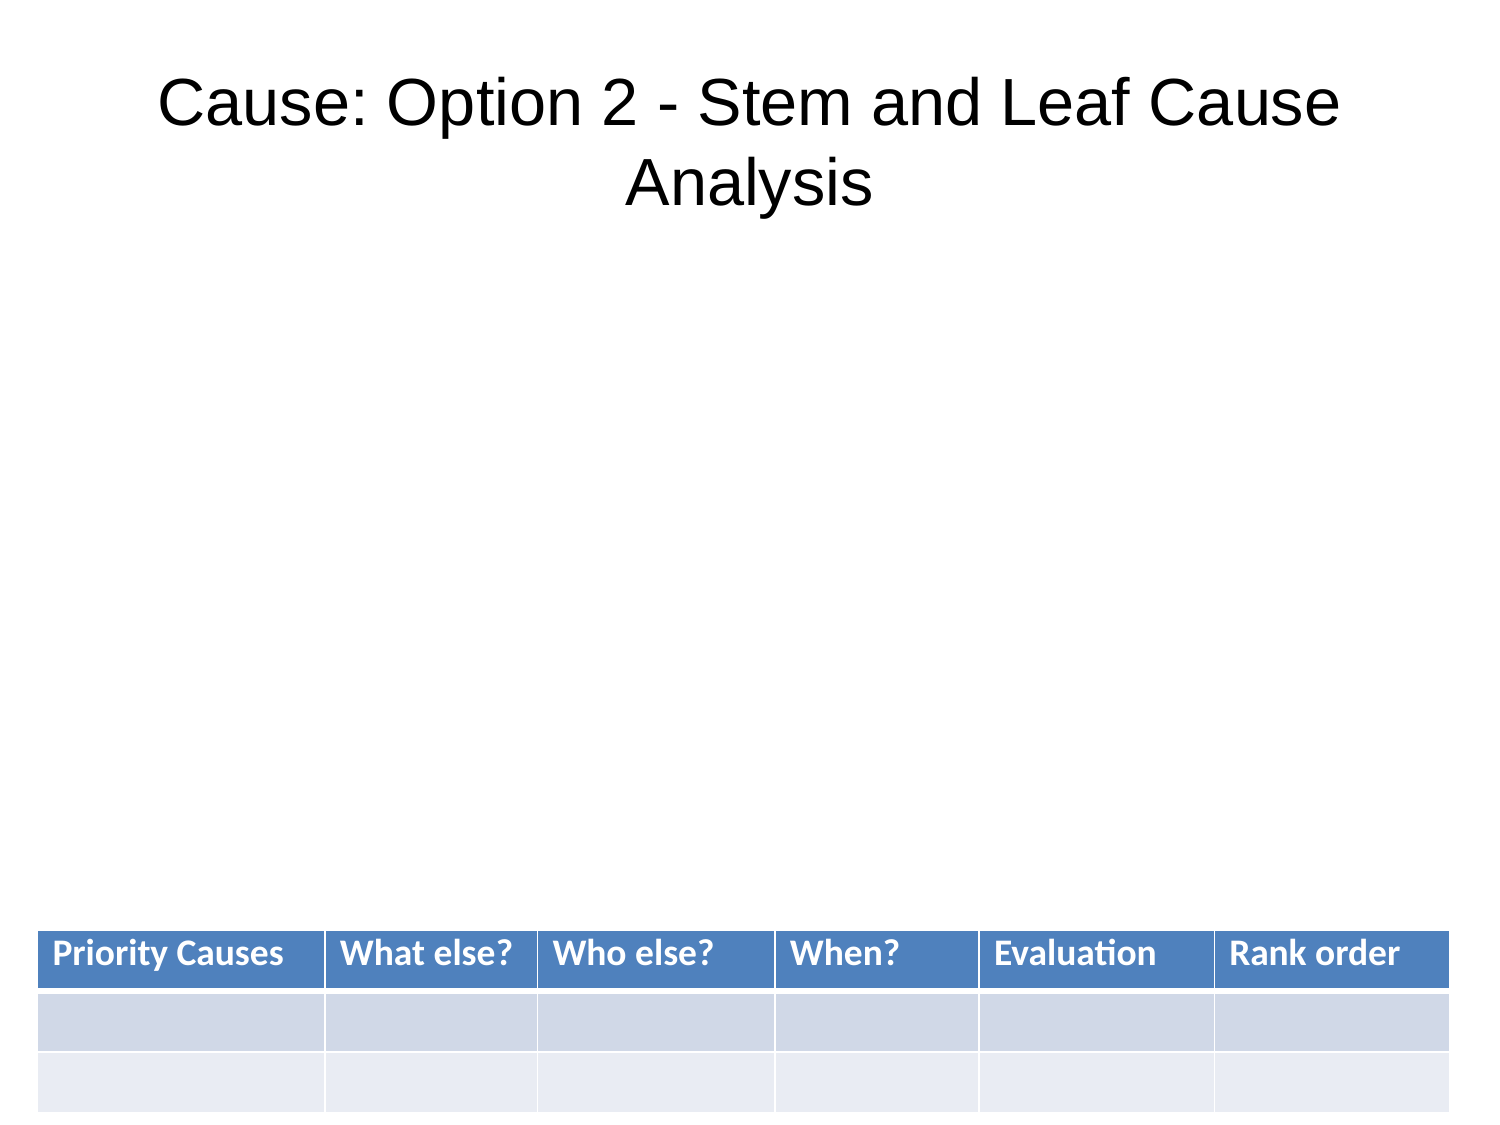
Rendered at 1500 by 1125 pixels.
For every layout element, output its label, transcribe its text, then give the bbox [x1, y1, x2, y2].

table_header What else? [326, 931, 537, 988]
table_header Rank order [1215, 931, 1449, 988]
title Cause: Option 2 - Stem and Leaf Cause Analysis [75, 45, 1425, 233]
table_cell [980, 994, 1214, 1051]
table_cell [538, 1053, 774, 1112]
table_cell [38, 994, 324, 1051]
table_cell [980, 1053, 1214, 1112]
table_cell [776, 994, 978, 1051]
table_cell [1215, 1053, 1449, 1112]
table_cell [1215, 994, 1449, 1051]
table_cell [326, 1053, 537, 1112]
table_cell [38, 1053, 324, 1112]
table_header When? [776, 931, 978, 988]
table_header Evaluation [980, 931, 1214, 988]
table_cell [538, 994, 774, 1051]
table_header Who else? [538, 931, 774, 988]
table_cell [776, 1053, 978, 1112]
table_cell [326, 994, 537, 1051]
table_header Priority Causes [38, 931, 324, 988]
